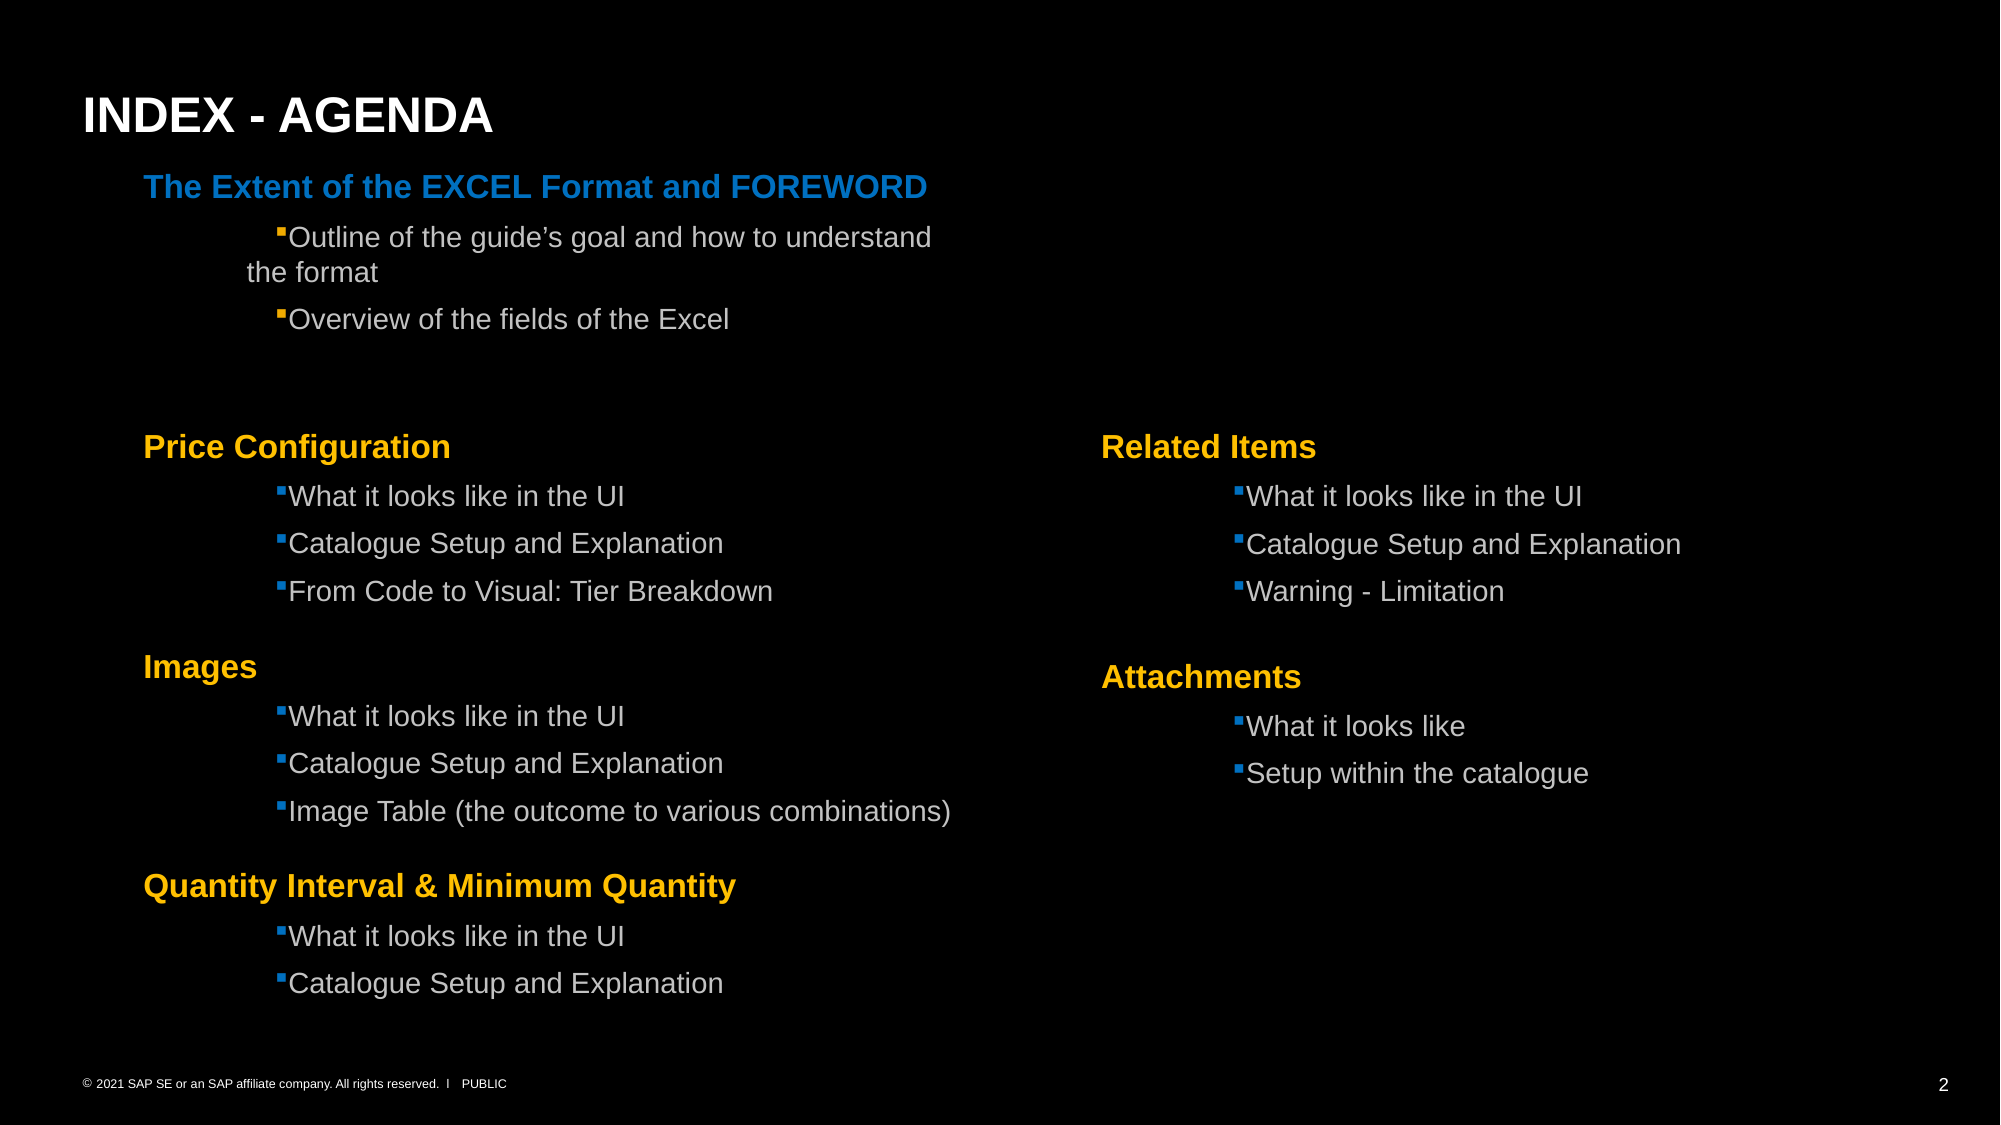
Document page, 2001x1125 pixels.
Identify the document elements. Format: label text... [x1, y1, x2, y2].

text_box Related Items What it looks like in the UI Catalogue Setup and Explanation Warning - Limitation Attachments What it looks like Setup within the catalogue [1101, 425, 1879, 849]
title INDEX - AGENDA [82, 82, 1918, 144]
list The Extent of the EXCEL Format and FOREWORD Outline of the guide’s goal and how to understand the format Overview of the fields of the Excel [143, 144, 954, 354]
text_box Price Configuration What it looks like in the UI Catalogue Setup and Explanation From Code to Visual: Tier Breakdown Images What it looks like in the UI Catalogue Setup and Explanation Image Table (the outcome to various combinations) Quantity Interval & Minimum Quantity What it looks like in the UI Catalogue Setup and Explanation [143, 424, 1015, 1025]
